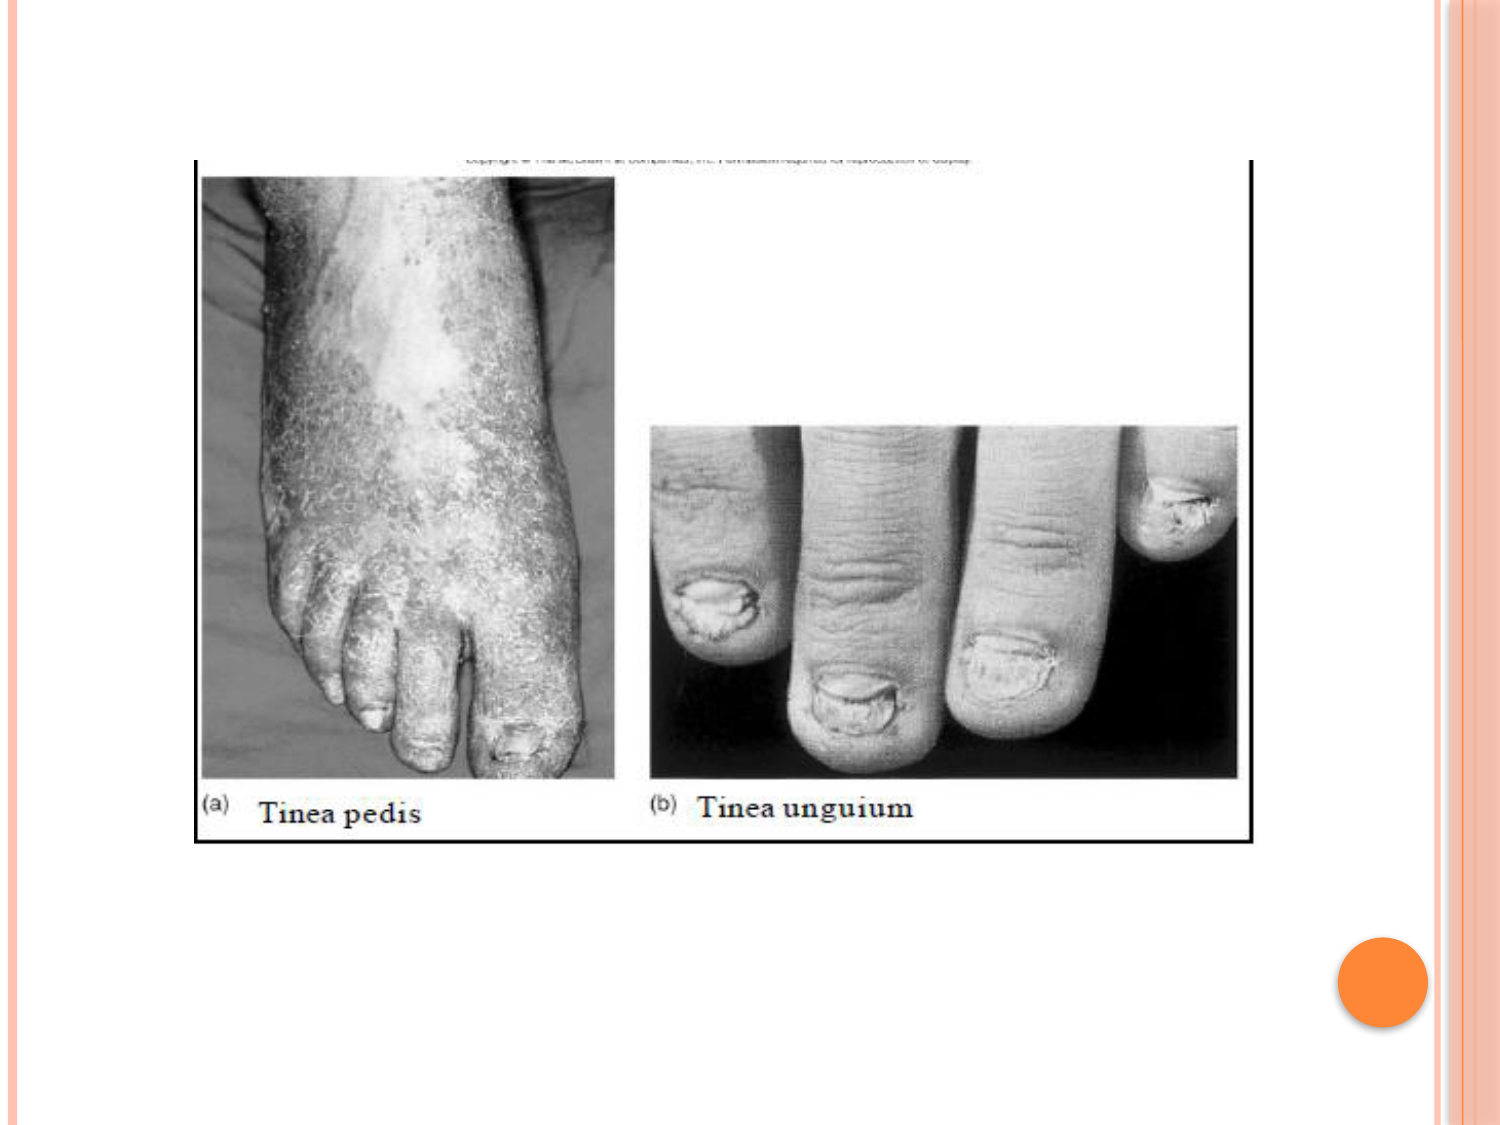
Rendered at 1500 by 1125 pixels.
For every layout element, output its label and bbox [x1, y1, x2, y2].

picture [194, 160, 1259, 846]
